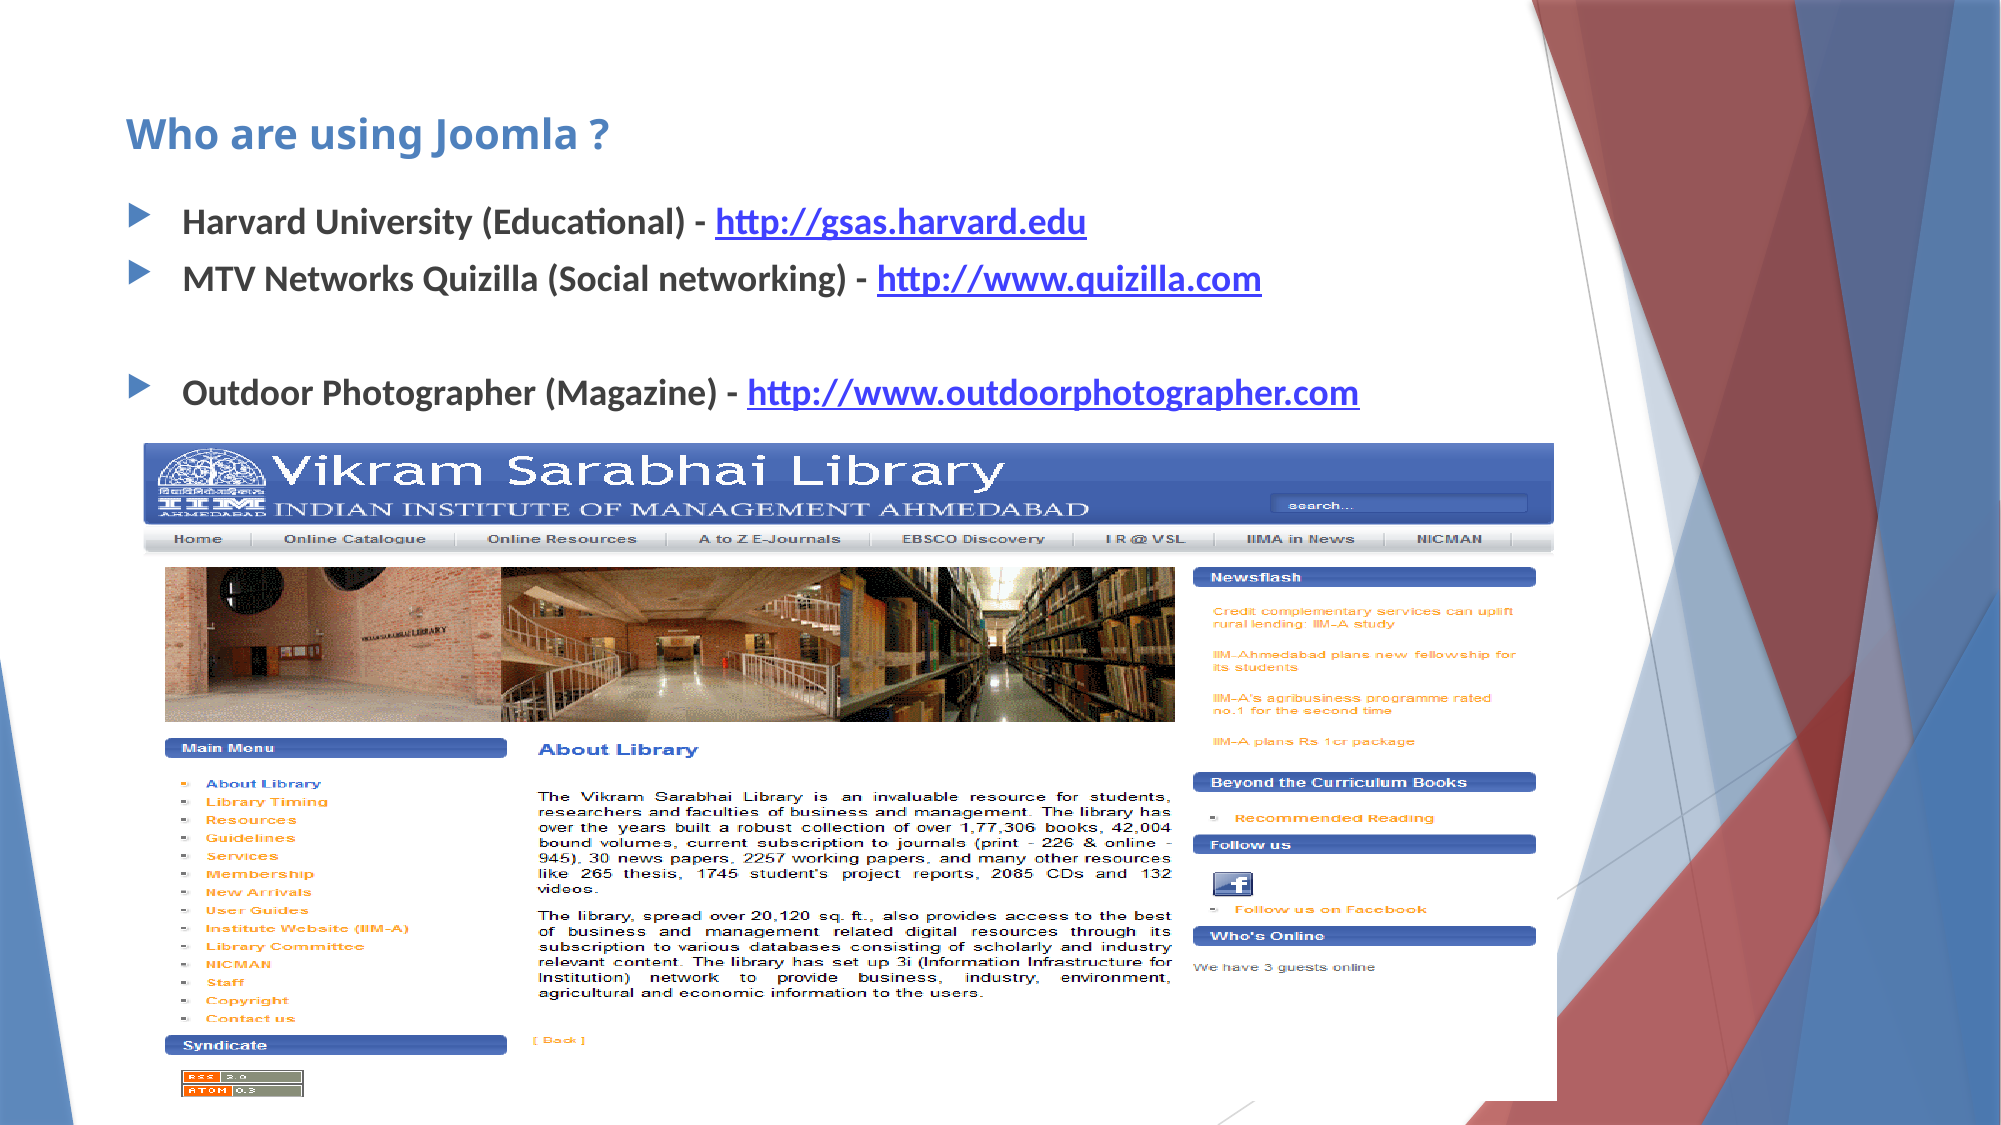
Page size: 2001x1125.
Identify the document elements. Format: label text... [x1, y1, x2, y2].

list Harvard University (Educational) - http://gsas.harvard.edu MTV Networks Quizilla (Social networking) - http://www.quizilla.com Outdoor Photographer (Magazine) - http://www.outdoorphotographer.com [111, 198, 1522, 992]
title Who are using Joomla ? [111, 99, 1522, 198]
picture [143, 443, 1558, 1102]
